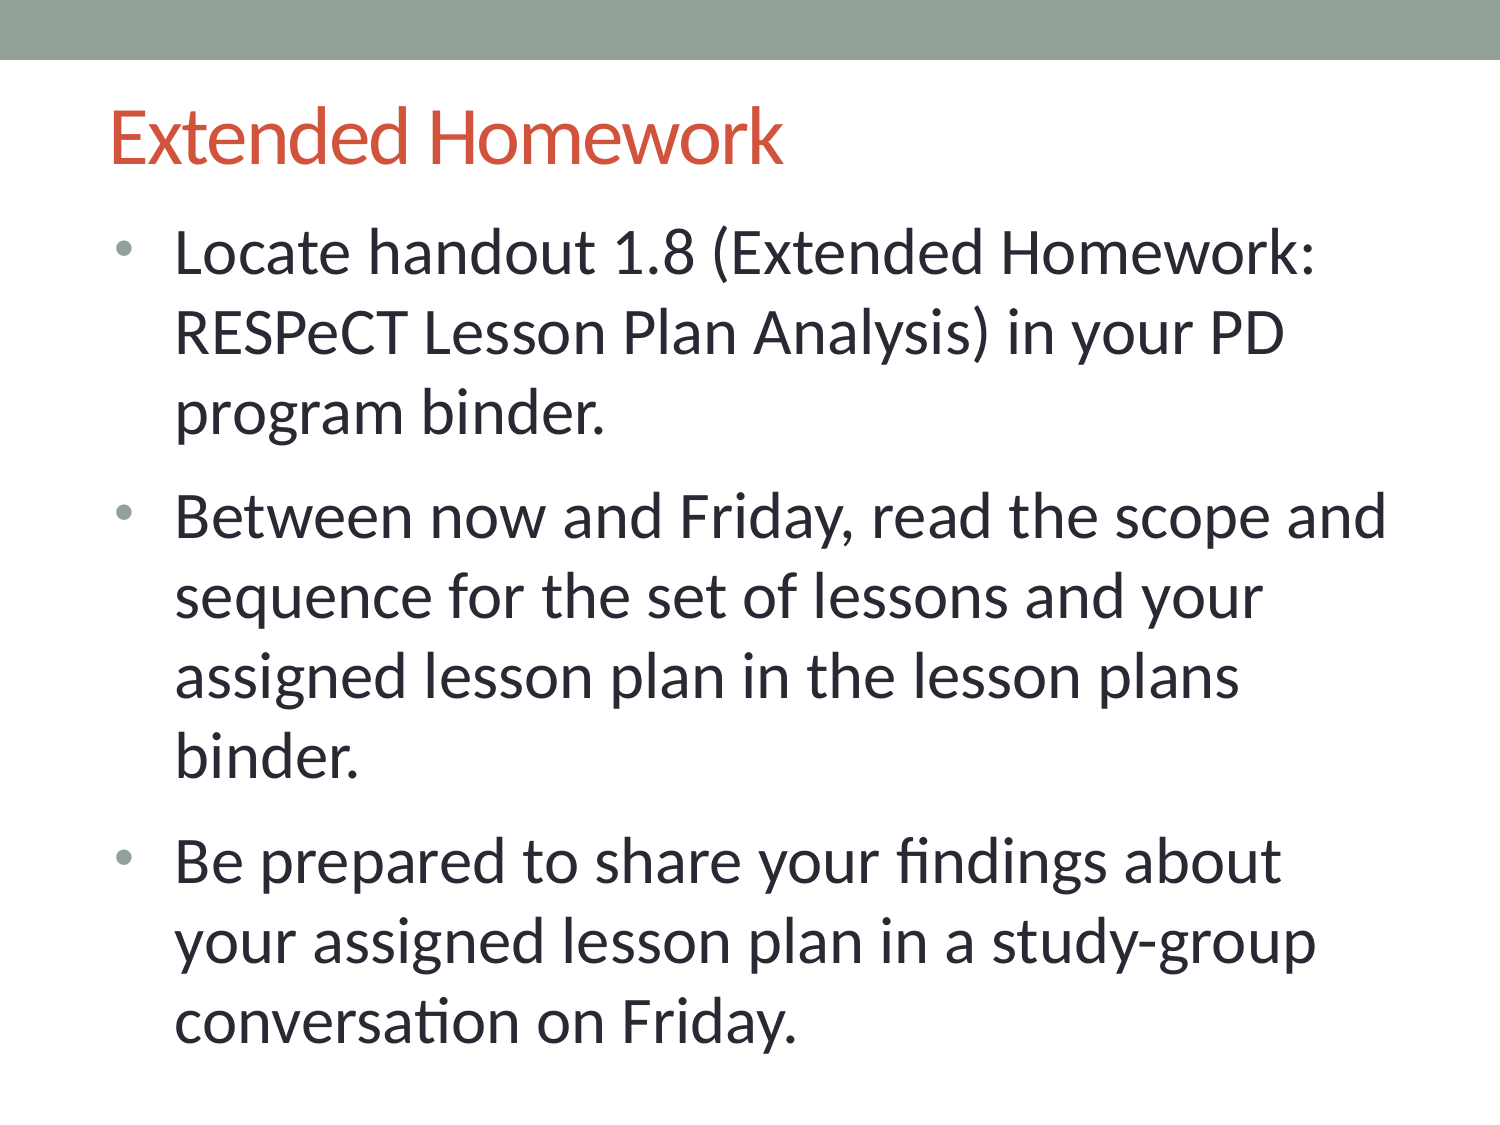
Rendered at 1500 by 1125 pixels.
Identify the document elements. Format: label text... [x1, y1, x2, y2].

title Extended Homework [75, 50, 1425, 213]
list Locate handout 1.8 (Extended Homework: RESPeCT Lesson Plan Analysis) in your PD program binder. Between now and Friday, read the scope and sequence for the set of lessons and your assigned lesson plan in the lesson plans binder. Be prepared to share your findings about your assigned lesson plan in a study-group conversation on Friday. [99, 200, 1425, 1038]
